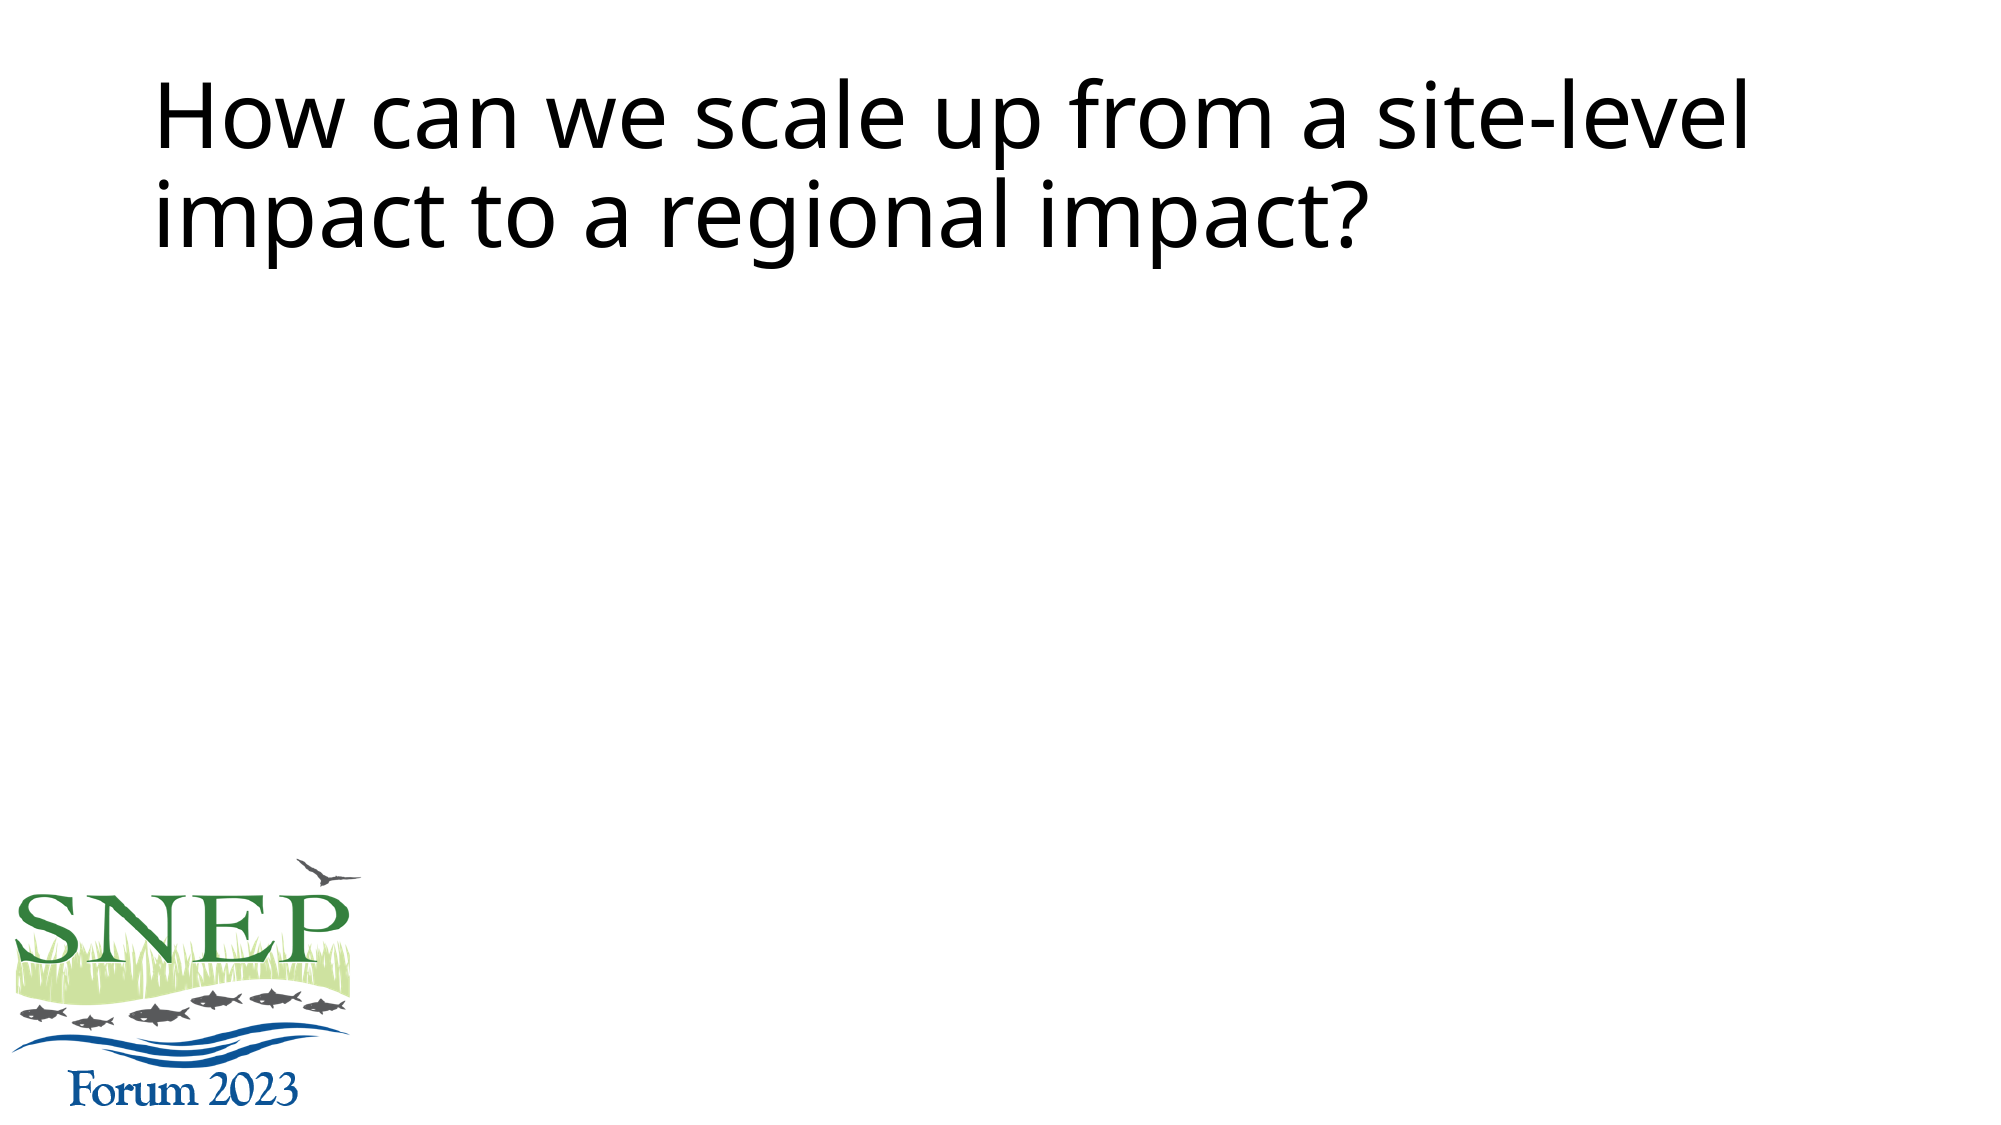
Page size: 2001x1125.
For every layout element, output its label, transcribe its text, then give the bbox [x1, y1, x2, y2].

title How can we scale up from a site-level impact to a regional impact? [137, 59, 1863, 278]
picture [0, 849, 374, 1113]
